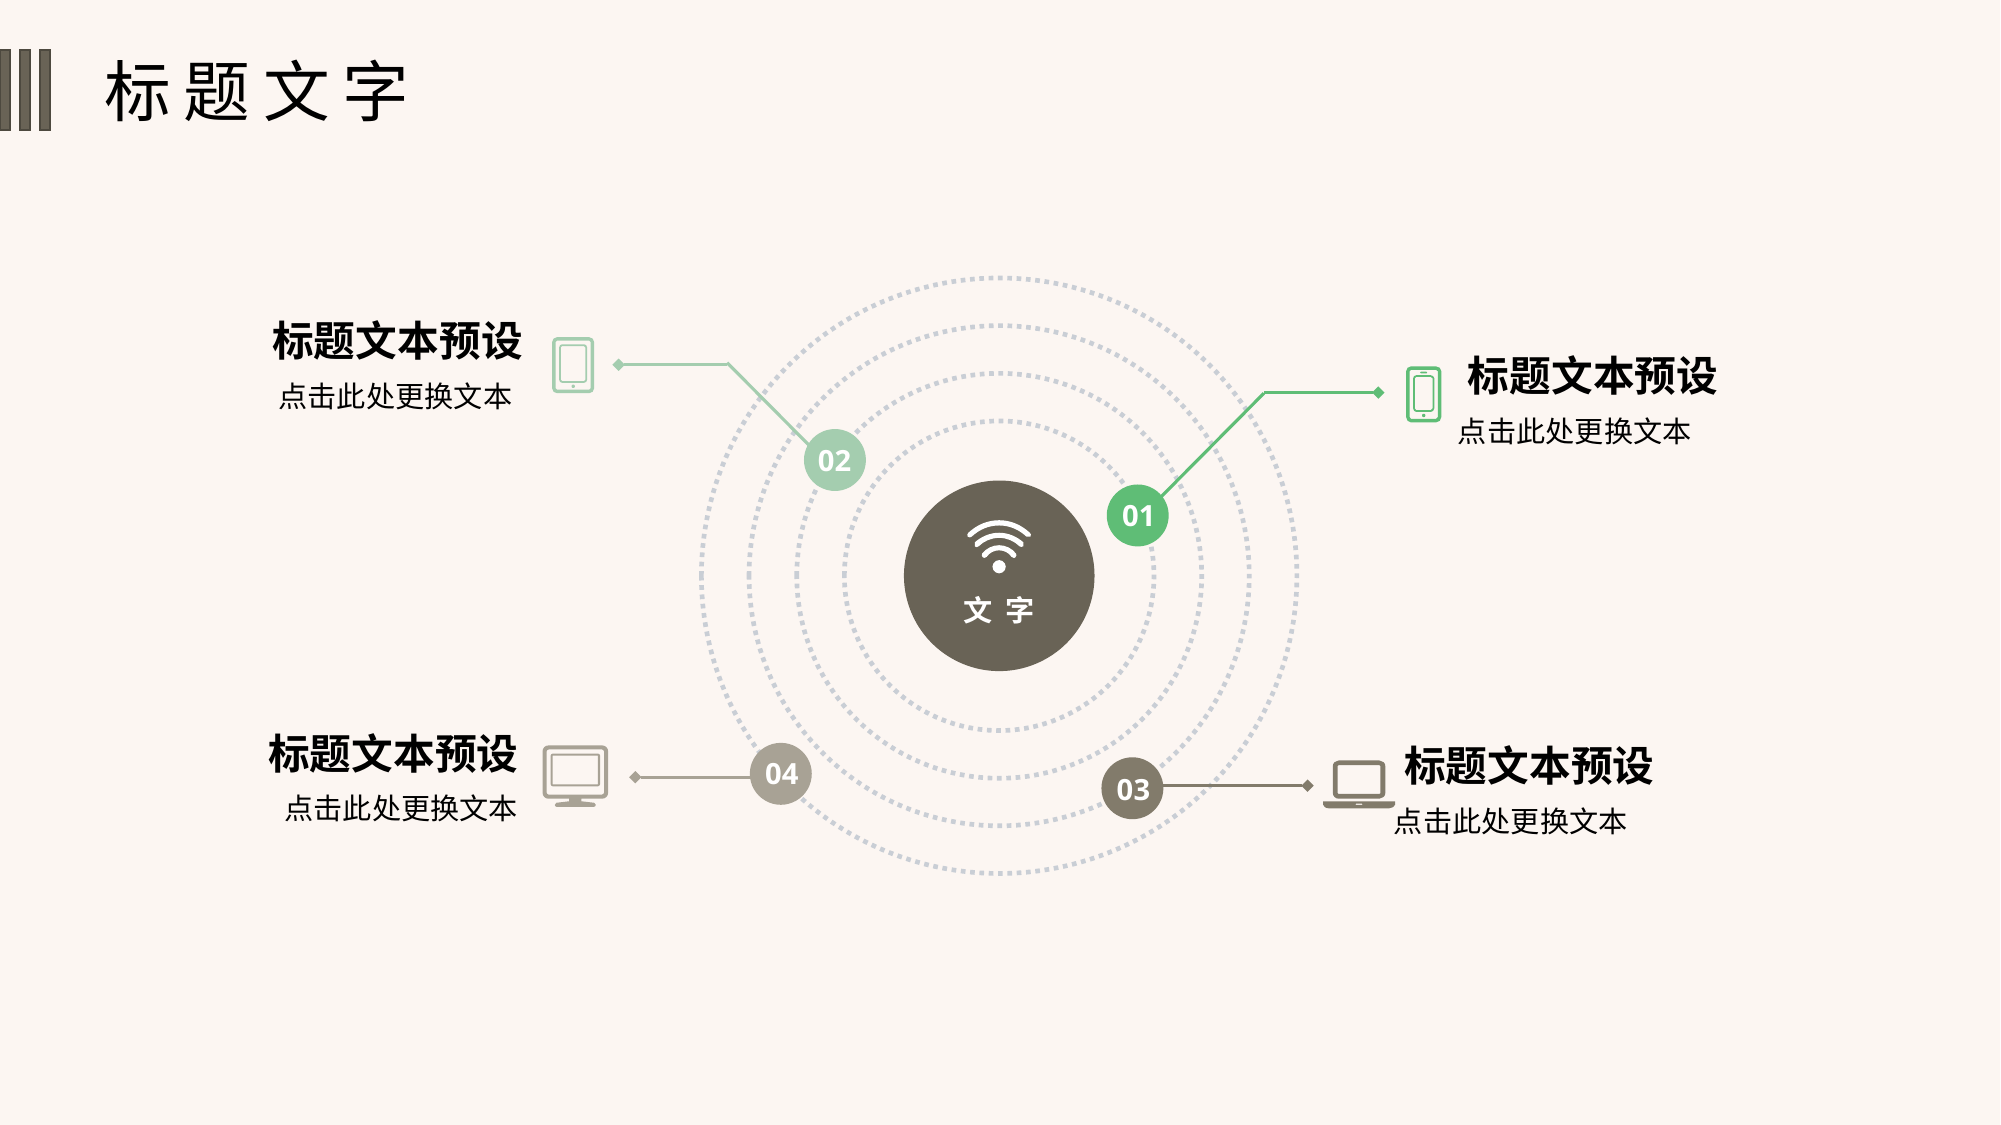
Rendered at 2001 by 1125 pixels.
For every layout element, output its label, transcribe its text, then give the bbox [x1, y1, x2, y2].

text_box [194, 277, 1776, 935]
text_box 标题文字 [90, 41, 530, 137]
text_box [0, 49, 50, 131]
